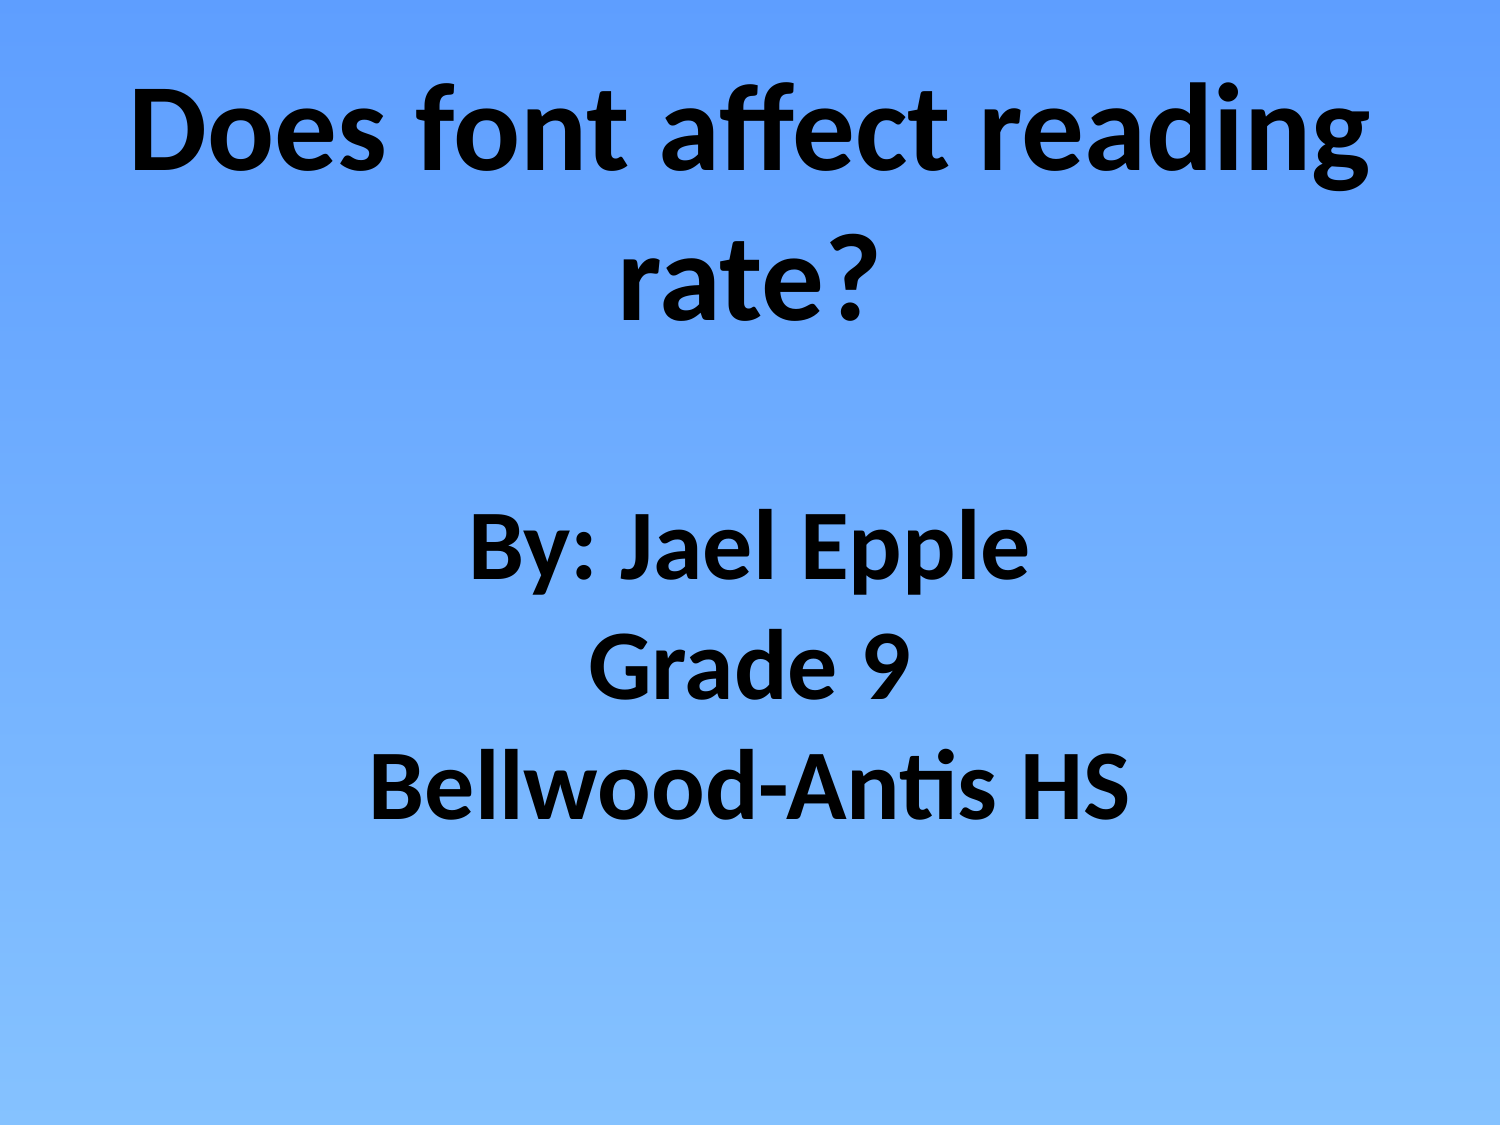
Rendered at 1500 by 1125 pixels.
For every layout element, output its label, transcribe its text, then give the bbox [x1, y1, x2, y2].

text_box Does font affect reading rate? By: Jael Epple Grade 9 Bellwood-Antis HS [0, 37, 1500, 848]
